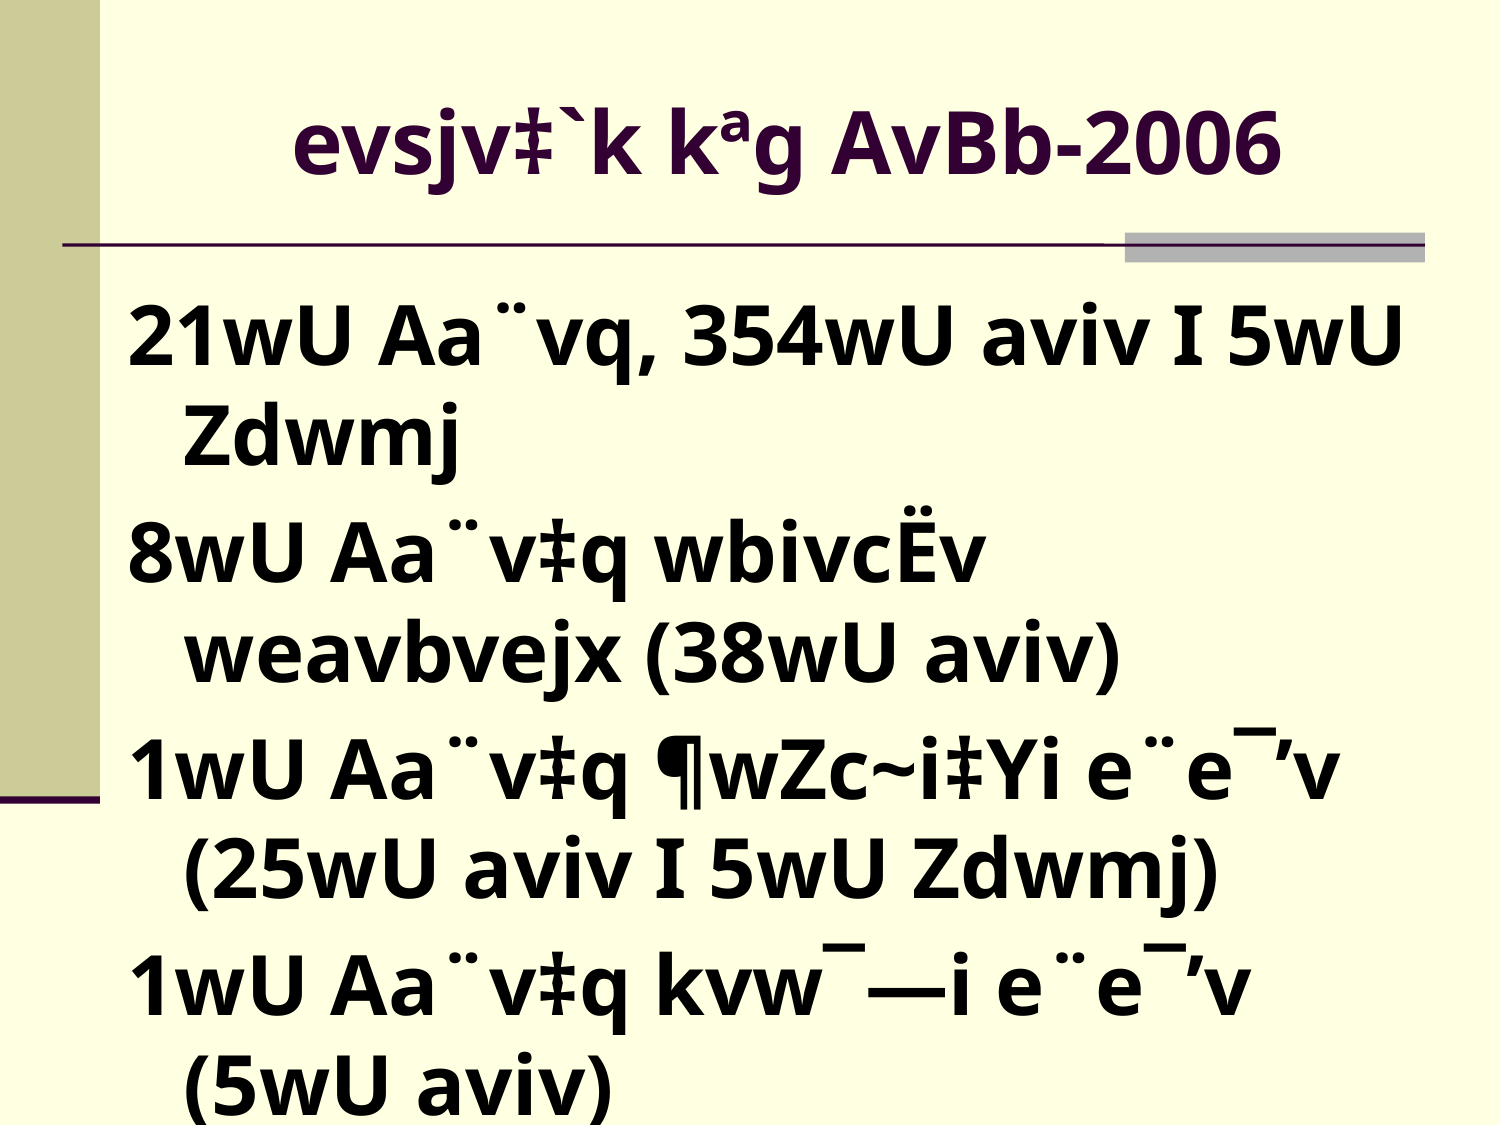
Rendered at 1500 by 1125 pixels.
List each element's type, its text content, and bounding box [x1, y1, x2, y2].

list 21wU Aa¨vq, 354wU aviv I 5wU Zdwmj 8wU Aa¨v‡q wbivcËv weavbvejx (38wU aviv) 1wU Aa¨v‡q ¶wZc~i‡Yi e¨e¯’v (25wU aviv I 5wU Zdwmj) 1wU Aa¨v‡q kvw¯—i e¨e¯’v (5wU aviv) wbivcËv weavbvejxi Rb¨ ‡gvU 68wU aviv [112, 274, 1463, 887]
title evsjv‡`k kªg AvBb-2006 [149, 45, 1426, 234]
